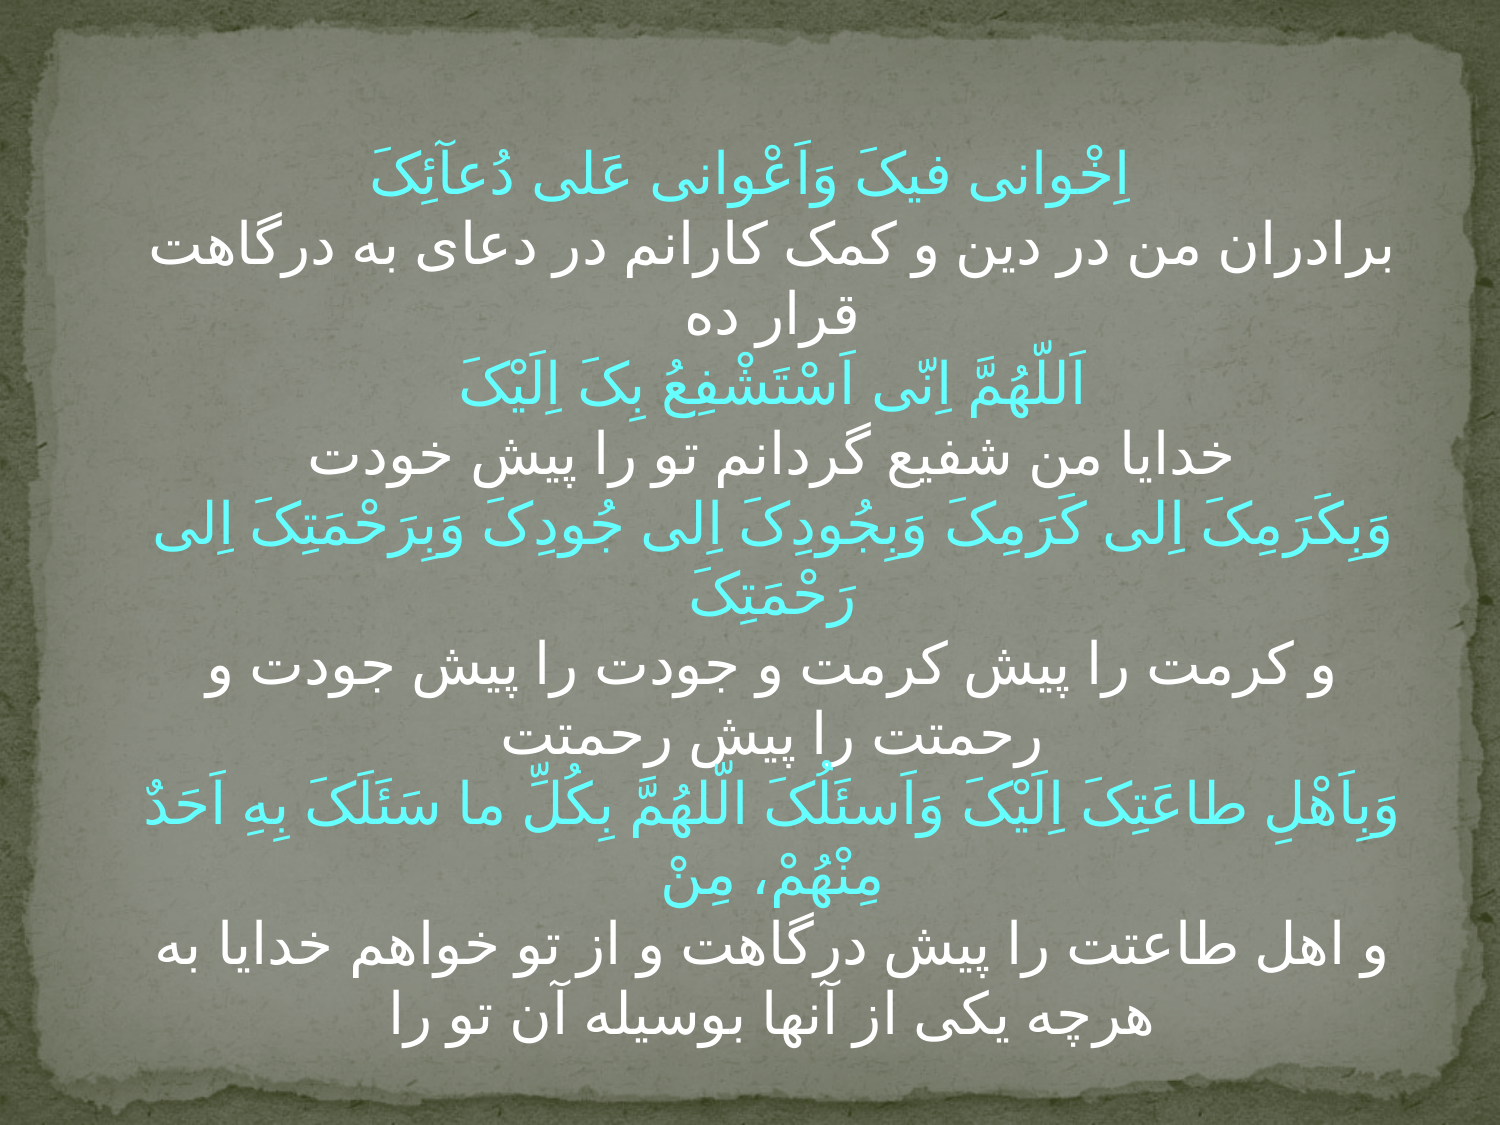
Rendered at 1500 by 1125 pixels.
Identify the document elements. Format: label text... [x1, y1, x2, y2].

list اِخْوانى‏ فیکَ وَاَعْوانى‏ عَلى‏ دُعآئِکَ برادران من در دین و کمک‏ کارانم در دعاى به درگاهت قرار ده اَللّهُمَّ اِنّى‏ اَسْتَشْفِعُ بِکَ اِلَیْکَ خدایا من شفیع گردانم تو را پیش خودت‏ وَبِکَرَمِکَ اِلى‏ کَرَمِکَ وَبِجُودِکَ اِلى‏ جُودِکَ وَبِرَحْمَتِکَ اِلى‏ رَحْمَتِکَ و کرمت را پیش کرمت و جودت را پیش جودت و رحمتت را پیش رحمتت‏ وَبِاَهْلِ طاعَتِکَ اِلَیْکَ وَاَسئَلُکَ الّلهُمَّ بِکُلِّ ما سَئَلَکَ بِهِ اَحَدٌ مِنْهُمْ، مِنْ‏ و اهل طاعتت را پیش درگاهت و از تو خواهم خدایا به هرچه یکى از آنها بوسیله آن تو را [75, 128, 1425, 1000]
